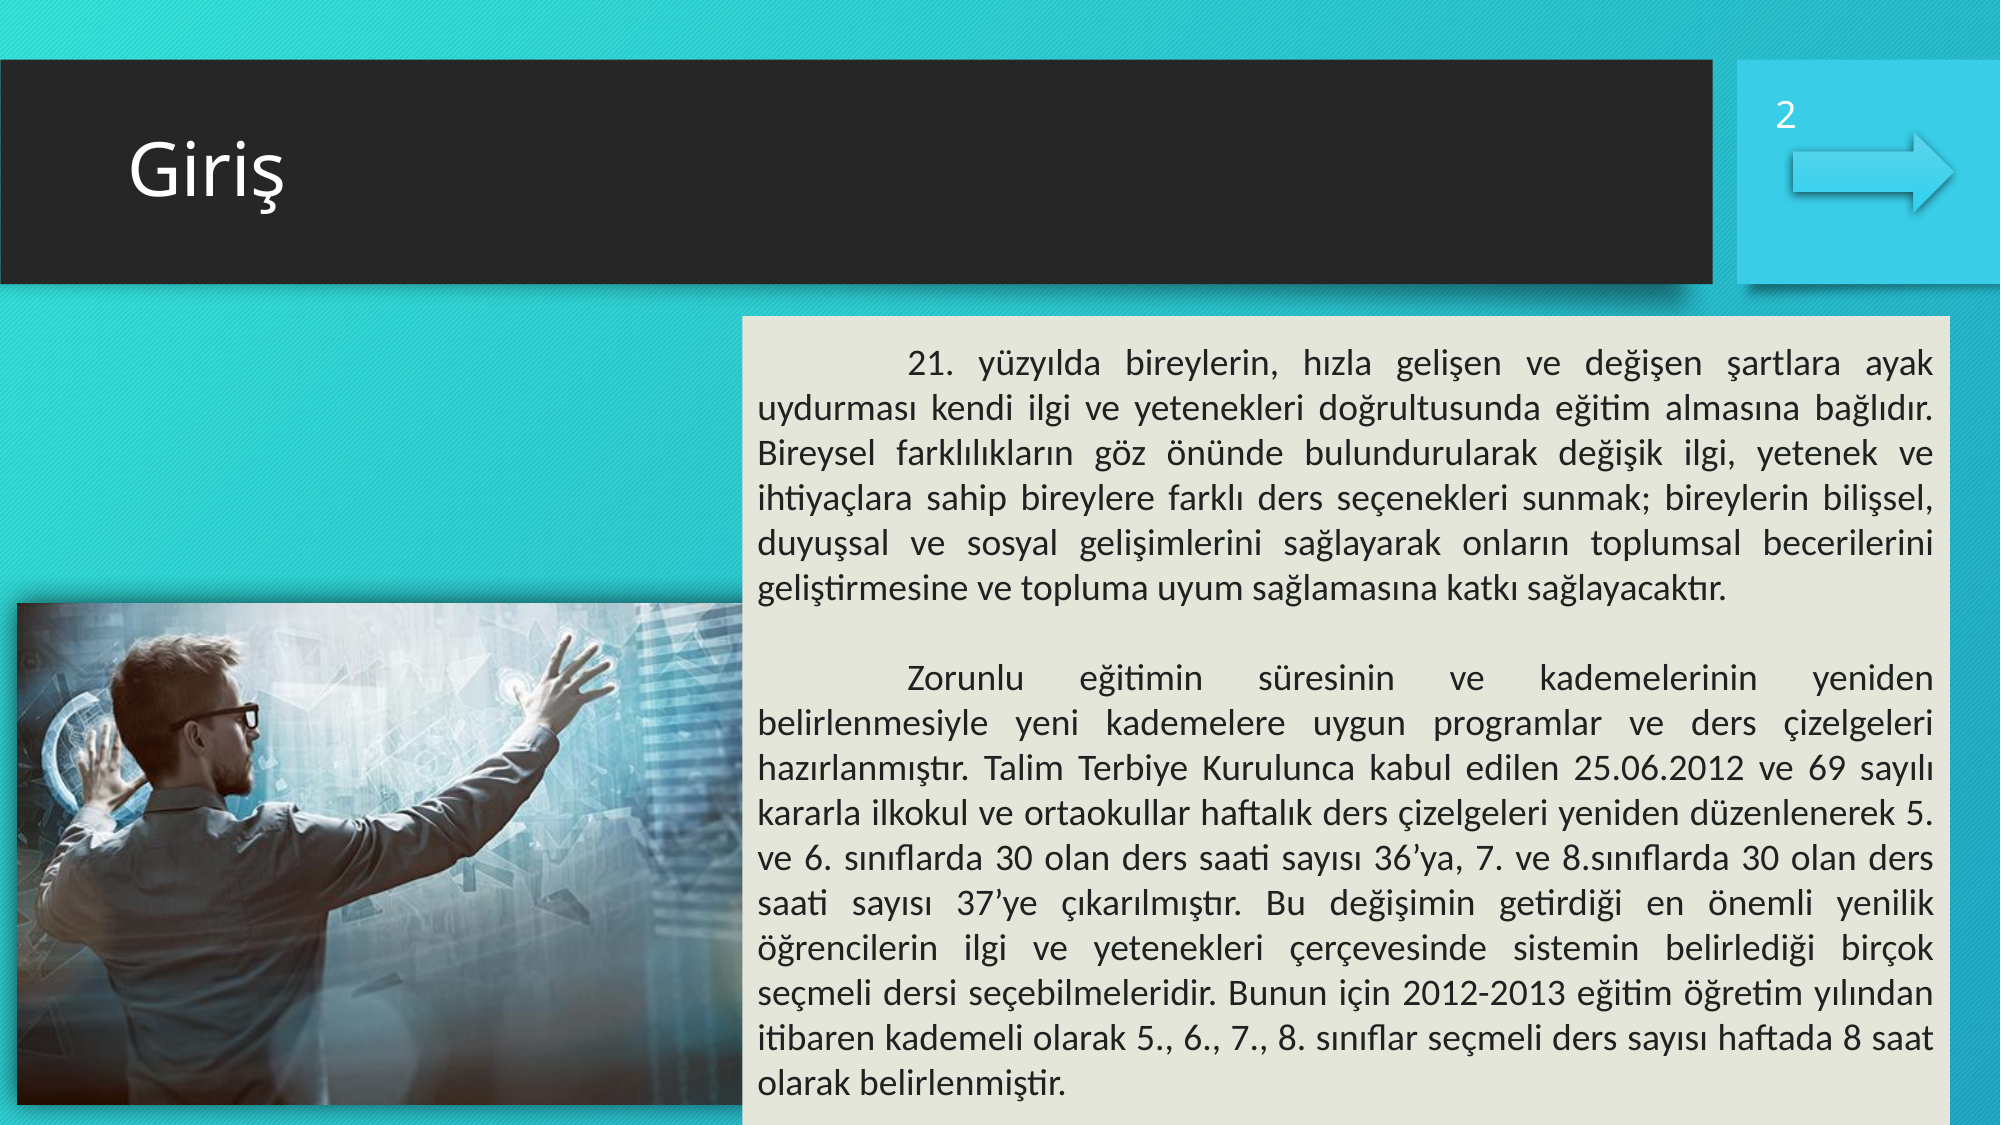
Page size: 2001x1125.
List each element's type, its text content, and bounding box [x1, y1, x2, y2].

text_box [0, 59, 1714, 285]
text_box [1736, 59, 2000, 282]
text_box 2 [1760, 83, 1950, 263]
text_box 21. yüzyılda bireylerin, hızla gelişen ve değişen şartlara ayak uydurması kendi ilgi ve yetenekleri doğrultusunda eğitim almasına bağlıdır. Bireysel farklılıkların göz önünde bulundurularak değişik ilgi, yetenek ve ihtiyaçlara sahip bireylere farklı ders seçenekleri sunmak; bireylerin bilişsel, duyuşsal ve sosyal gelişimlerini sağlayarak onların toplumsal becerilerini geliştirmesine ve topluma uyum sağlamasına katkı sağlayacaktır. Zorunlu eğitimin süresinin ve kademelerinin yeniden belirlenmesiyle yeni kademelere uygun programlar ve ders çizelgeleri hazırlanmıştır. Talim Terbiye Kurulunca kabul edilen 25.06.2012 ve 69 sayılı kararla ilkokul ve ortaokullar haftalık ders çizelgeleri yeniden düzenlenerek 5. ve 6. sınıflarda 30 olan ders saati sayısı 36’ya, 7. ve 8.sınıflarda 30 olan ders saati sayısı 37’ye çıkarılmıştır. Bu değişimin getirdiği en önemli yenilik öğrencilerin ilgi ve yetenekleri çerçevesinde sistemin belirlediği birçok seçmeli dersi seçebilmeleridir. Bunun için 2012-2013 eğitim öğretim yılından itibaren kademeli olarak 5., 6., 7., 8. sınıflar seçmeli ders sayısı haftada 8 saat olarak belirlenmiştir. [742, 316, 1950, 1125]
text_box Giriş [112, 83, 1690, 261]
picture [1736, 282, 2000, 307]
picture [0, 282, 1713, 336]
text_box [1793, 132, 1954, 212]
picture [16, 602, 771, 1106]
